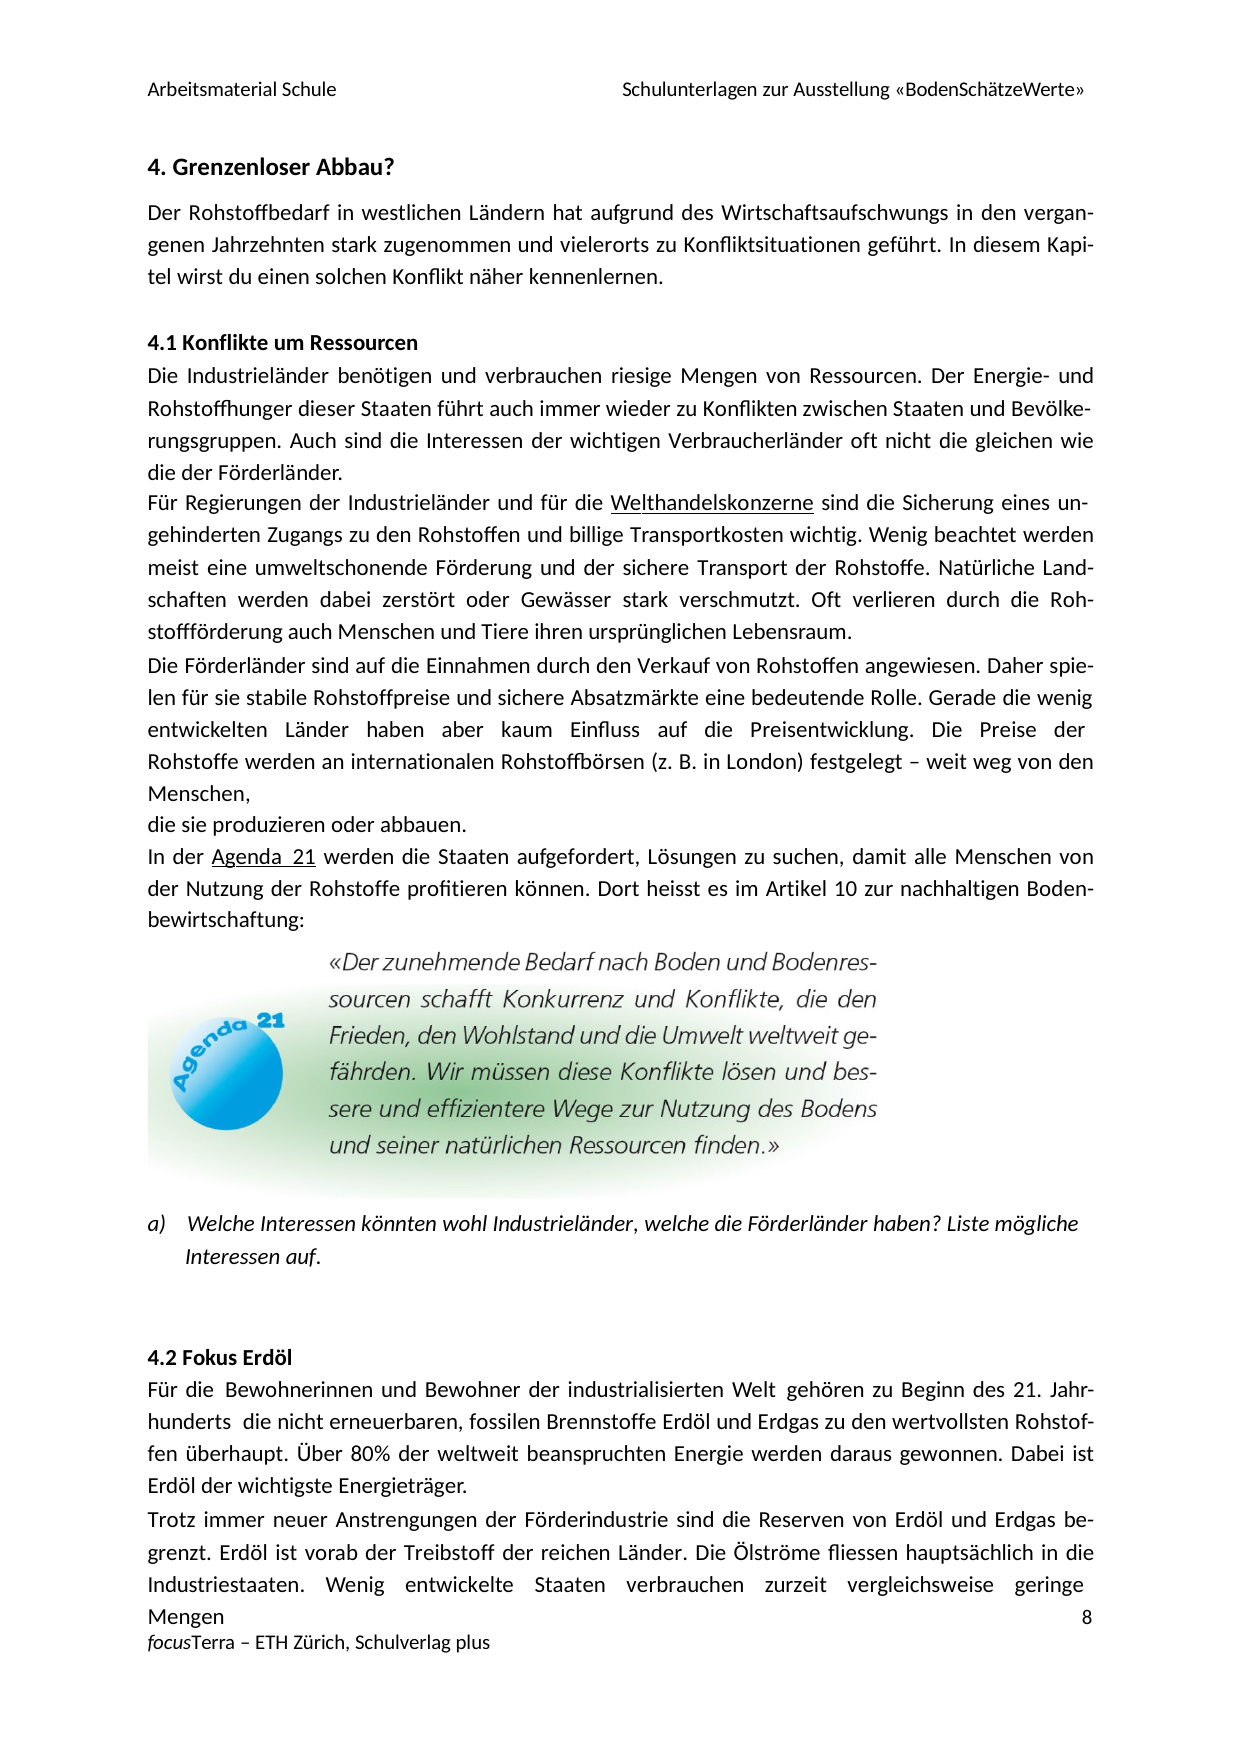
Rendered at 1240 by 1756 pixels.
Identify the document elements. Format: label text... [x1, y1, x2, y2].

text_box [147, 935, 888, 1199]
text_box Schulunterlagen zur Ausstellung «BodenSchätzeWerte» [620, 75, 1095, 101]
footer focusTerra – ETH Zürich, Schulverlag plus [145, 1628, 496, 1756]
slide_number 8 [1067, 1603, 1097, 1756]
text_box Arbeitsmaterial Schule [145, 75, 341, 101]
text_box 4.2 Fokus Erdöl Für die Bewohnerinnen und Bewohner der industrialisierten Welt gehören zu Beginn des 21. Jahr- hunderts die nicht erneuerbaren, fossilen Brennstoffe Erdöl und Erdgas zu den wertvollsten Rohstof- fen überhaupt. Über 80% der weltweit beanspruchten Energie werden daraus gewonnen. Dabei ist Erdöl der wichtigste Energieträger. Trotz immer neuer Anstrengungen der Förderindustrie sind die Reserven von Erdöl und Erdgas be- grenzt. Erdöl ist vorab der Treibstoff der reichen Länder. Die Ölströme fliessen hauptsächlich in die Industriestaaten. Wenig entwickelte Staaten verbrauchen zurzeit vergleichsweise geringe Mengen [145, 1342, 1095, 1630]
text_box 4. Grenzenloser Abbau? Der Rohstoffbedarf in westlichen Ländern hat aufgrund des Wirtschaftsaufschwungs in den vergan- genen Jahrzehnten stark zugenommen und vielerorts zu Konfliktsituationen geführt. In diesem Kapi- tel wirst du einen solchen Konflikt näher kennenlernen. 4.1 Konflikte um Ressourcen Die Industrieländer benötigen und verbrauchen riesige Mengen von Ressourcen. Der Energie- und Rohstoffhunger dieser Staaten führt auch immer wieder zu Konflikten zwischen Staaten und Bevölke- rungsgruppen. Auch sind die Interessen der wichtigen Verbraucherländer oft nicht die gleichen wie die der Förderländer. Für Regierungen der Industrieländer und für die Welthandelskonzerne sind die Sicherung eines un- gehinderten Zugangs zu den Rohstoffen und billige Transportkosten wichtig. Wenig beachtet werden meist eine umweltschonende Förderung und der sichere Transport der Rohstoffe. Natürliche Land- schaften werden dabei zerstört oder Gewässer stark verschmutzt. Oft verlieren durch die Roh- stoffförderung auch Menschen und Tiere ihren ursprünglichen Lebensraum. Die Förderländer sind auf die Einnahmen durch den Verkauf von Rohstoffen angewiesen. Daher spie- len für sie stabile Rohstoffpreise und sichere Absatzmärkte eine bedeutende Rolle. Gerade die wenig entwickelten Länder haben aber kaum Einfluss auf die Preisentwicklung. Die Preise der Rohstoffe werden an internationalen Rohstoffbörsen (z. B. in London) festgelegt – weit weg von den Menschen, die sie produzieren oder abbauen. In der Agenda 21 werden die Staaten aufgefordert, Lösungen zu suchen, damit alle Menschen von der Nutzung der Rohstoffe profitieren können. Dort heisst es im Artikel 10 zur nachhaltigen Boden- bewirtschaftung: [145, 150, 1095, 933]
text_box a) Welche Interessen könnten wohl Industrieländer, welche die Förderländer haben? Liste mögliche Interessen auf. [145, 1204, 1081, 1269]
